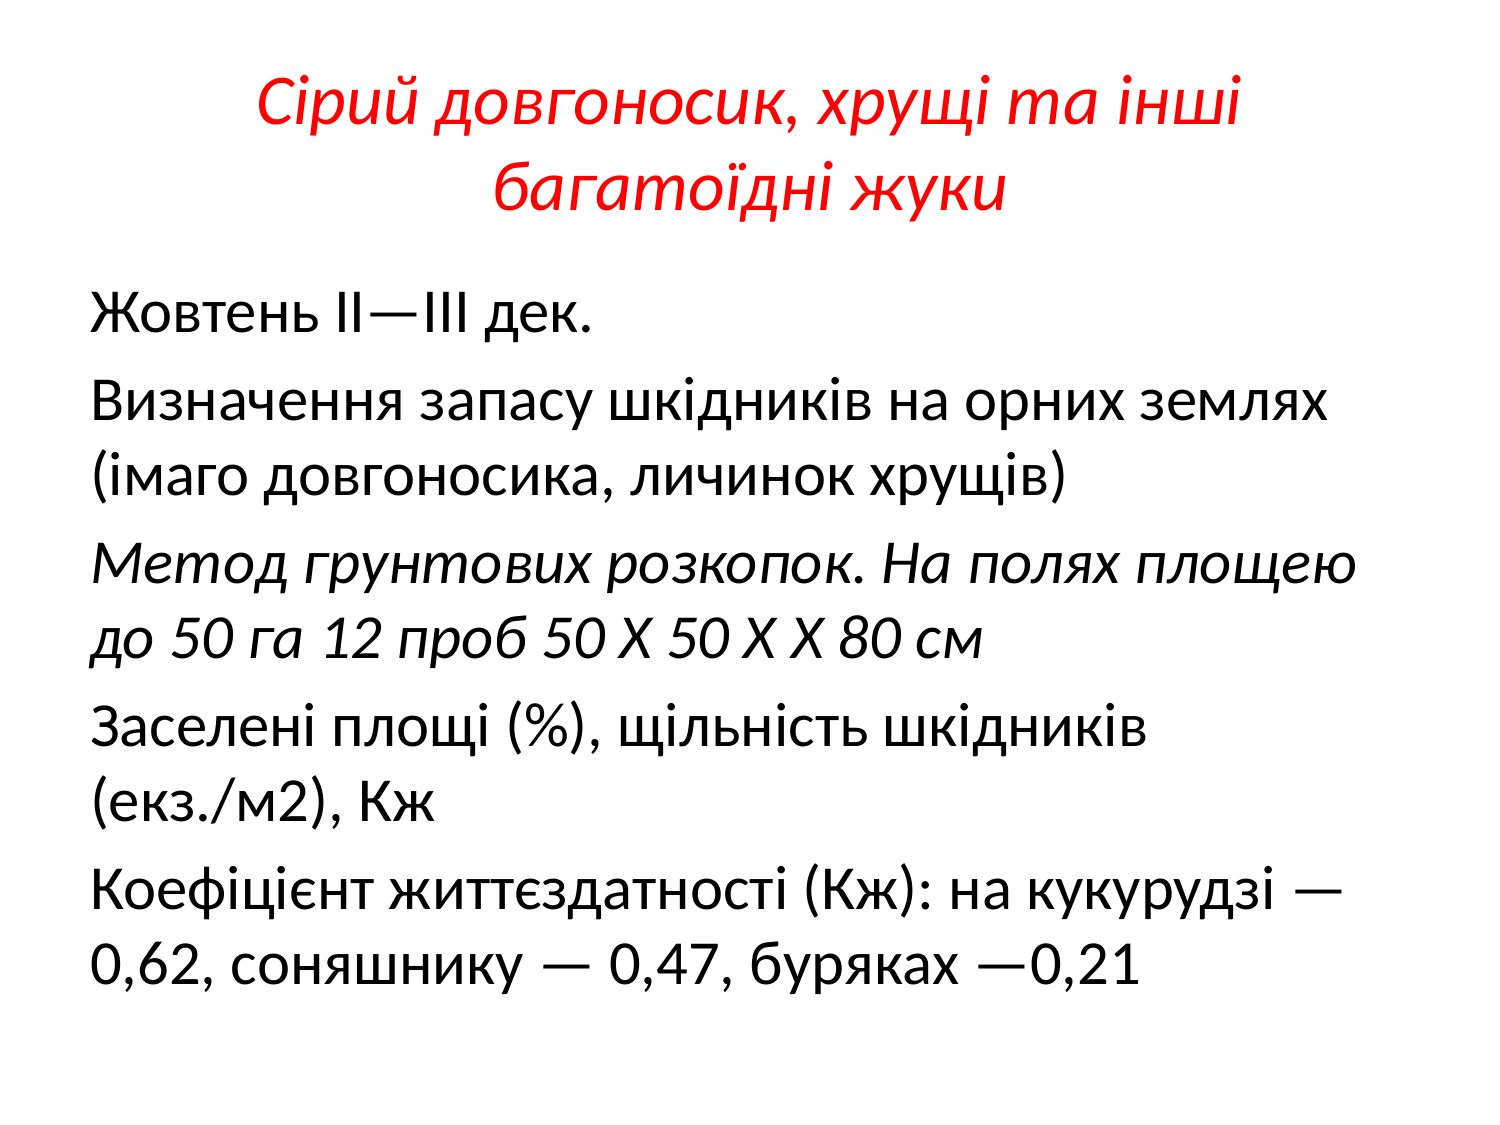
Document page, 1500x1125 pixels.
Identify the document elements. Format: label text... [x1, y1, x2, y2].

title Сірий довгоносик, хрущі та інші багатоїдні жуки [75, 45, 1425, 233]
list Жовтень ІІ—III дек. Визначення запасу шкідників на орних землях (імаго довгоносика, личинок хрущів) Метод грунтових розкопок. На полях площею до 50 га 12 проб 50 X 50 X X 80 см Заселені площі (%), щільність шкідників (екз./м2), Кж Коефіцієнт життєздатності (Кж): на кукурудзі — 0,62, соняшнику — 0,47, буряках —0,21 [75, 262, 1425, 1005]
